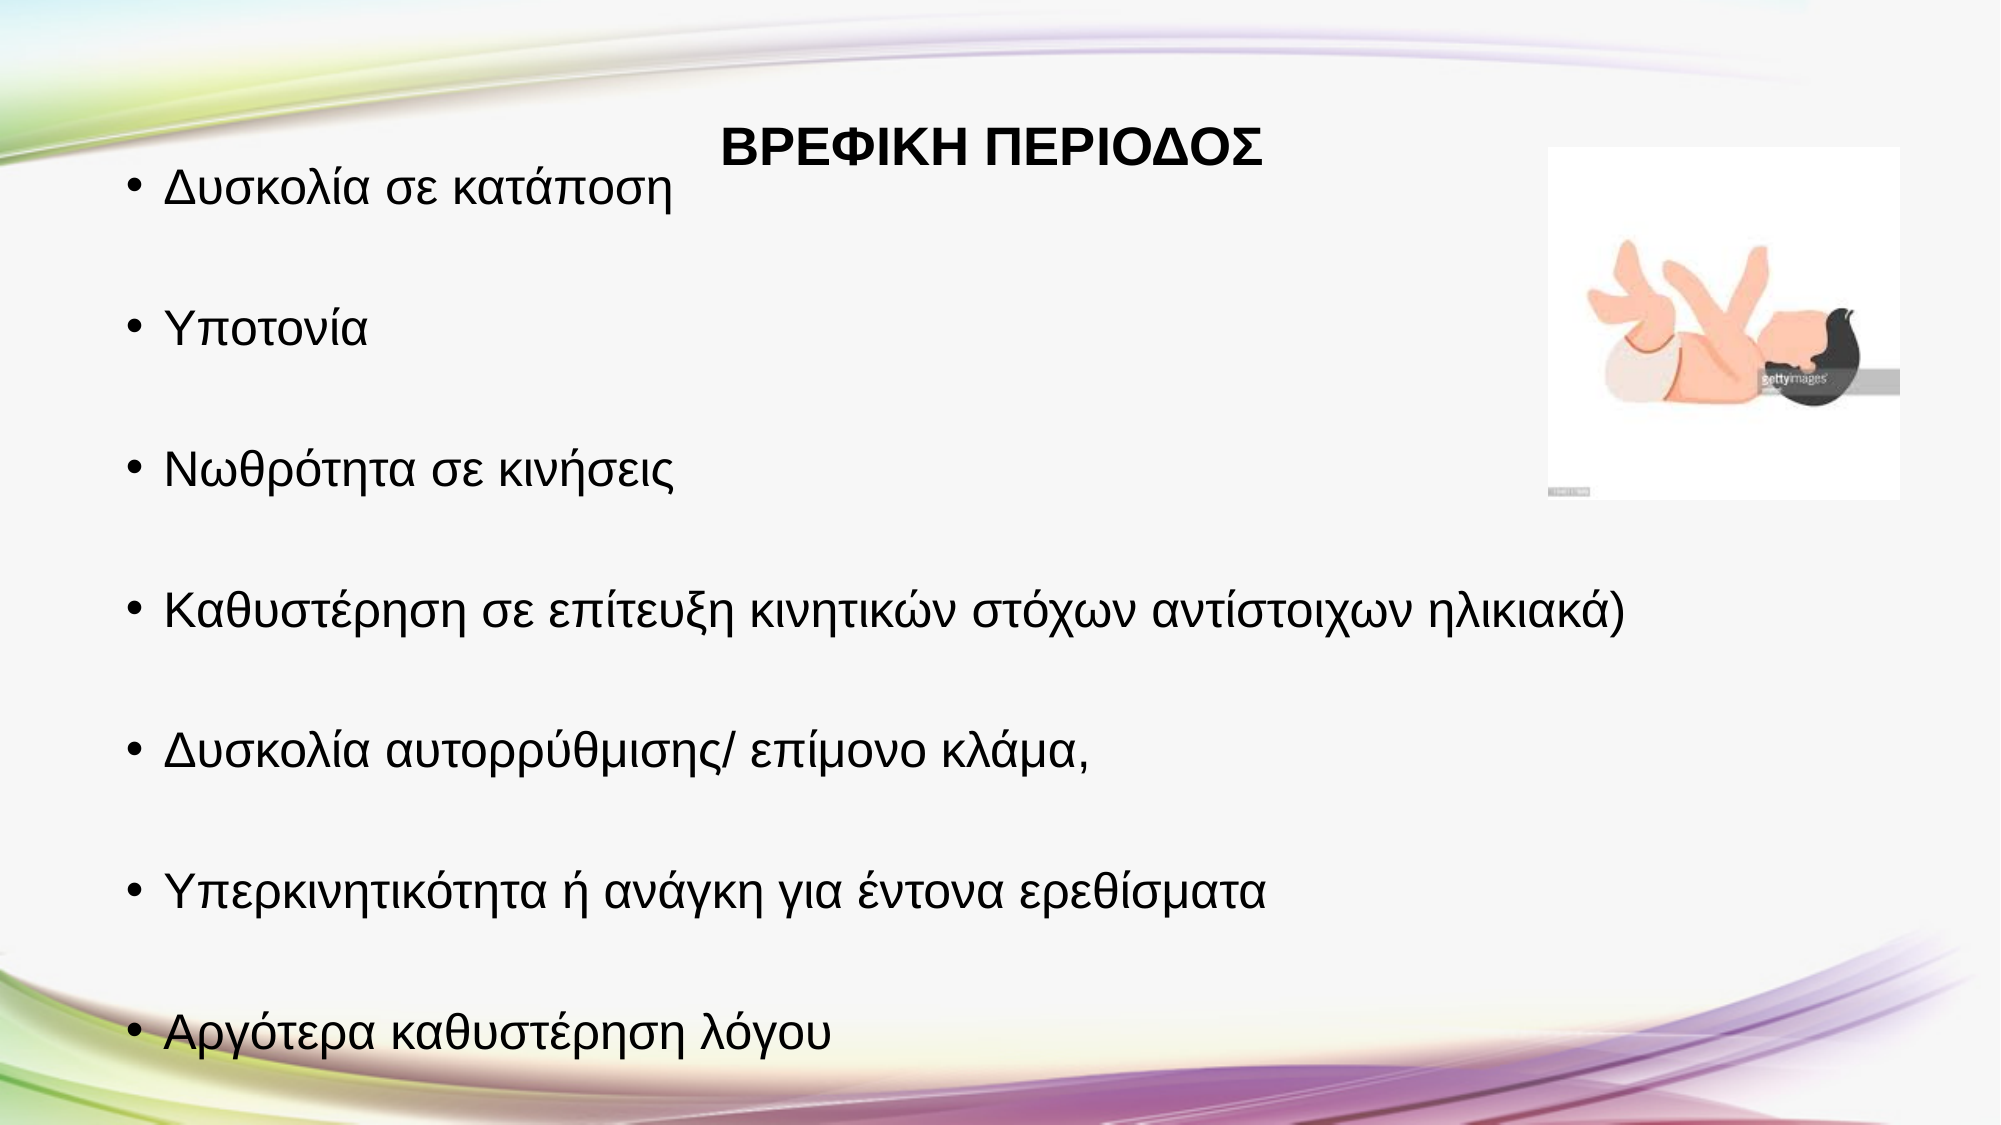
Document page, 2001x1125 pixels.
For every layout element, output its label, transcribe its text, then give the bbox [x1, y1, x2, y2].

picture [0, 0, 2001, 1125]
title ΒΡΕΦΙΚΗ ΠΕΡΙΟΔΟΣ [100, 54, 1900, 242]
subtitle Δυσκολία σε κατάποση Υποτονία Νωθρότητα σε κινήσεις Καθυστέρηση σε επίτευξη κινητικών στόχων αντίστοιχων ηλικιακά) Δυσκολία αυτορρύθμισης/ επίμονο κλάμα, Υπερκινητικότητα ή ανάγκη για έντονα ερεθίσματα Αργότερα καθυστέρηση λόγου [125, 212, 1646, 1017]
